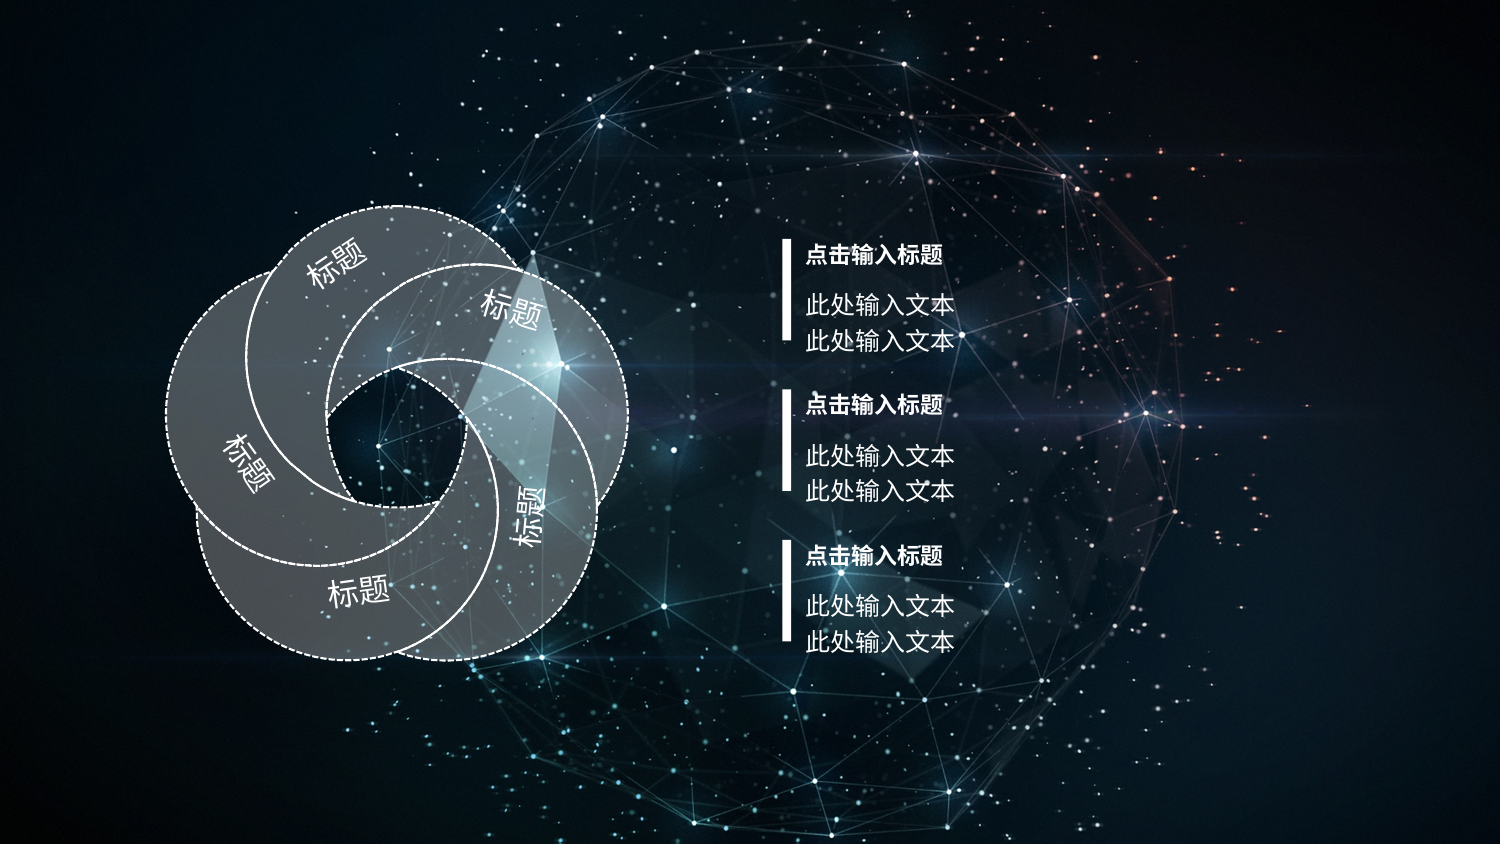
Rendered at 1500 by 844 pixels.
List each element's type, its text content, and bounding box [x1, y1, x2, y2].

text_box 标题 [196, 418, 498, 661]
text_box 标题 [396, 358, 597, 661]
text_box 标题 [246, 206, 520, 502]
picture [0, 0, 1500, 844]
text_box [790, 232, 1266, 362]
text_box 标题 [165, 271, 438, 565]
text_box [790, 533, 1266, 663]
text_box 标题 [326, 264, 628, 507]
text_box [790, 383, 1266, 512]
